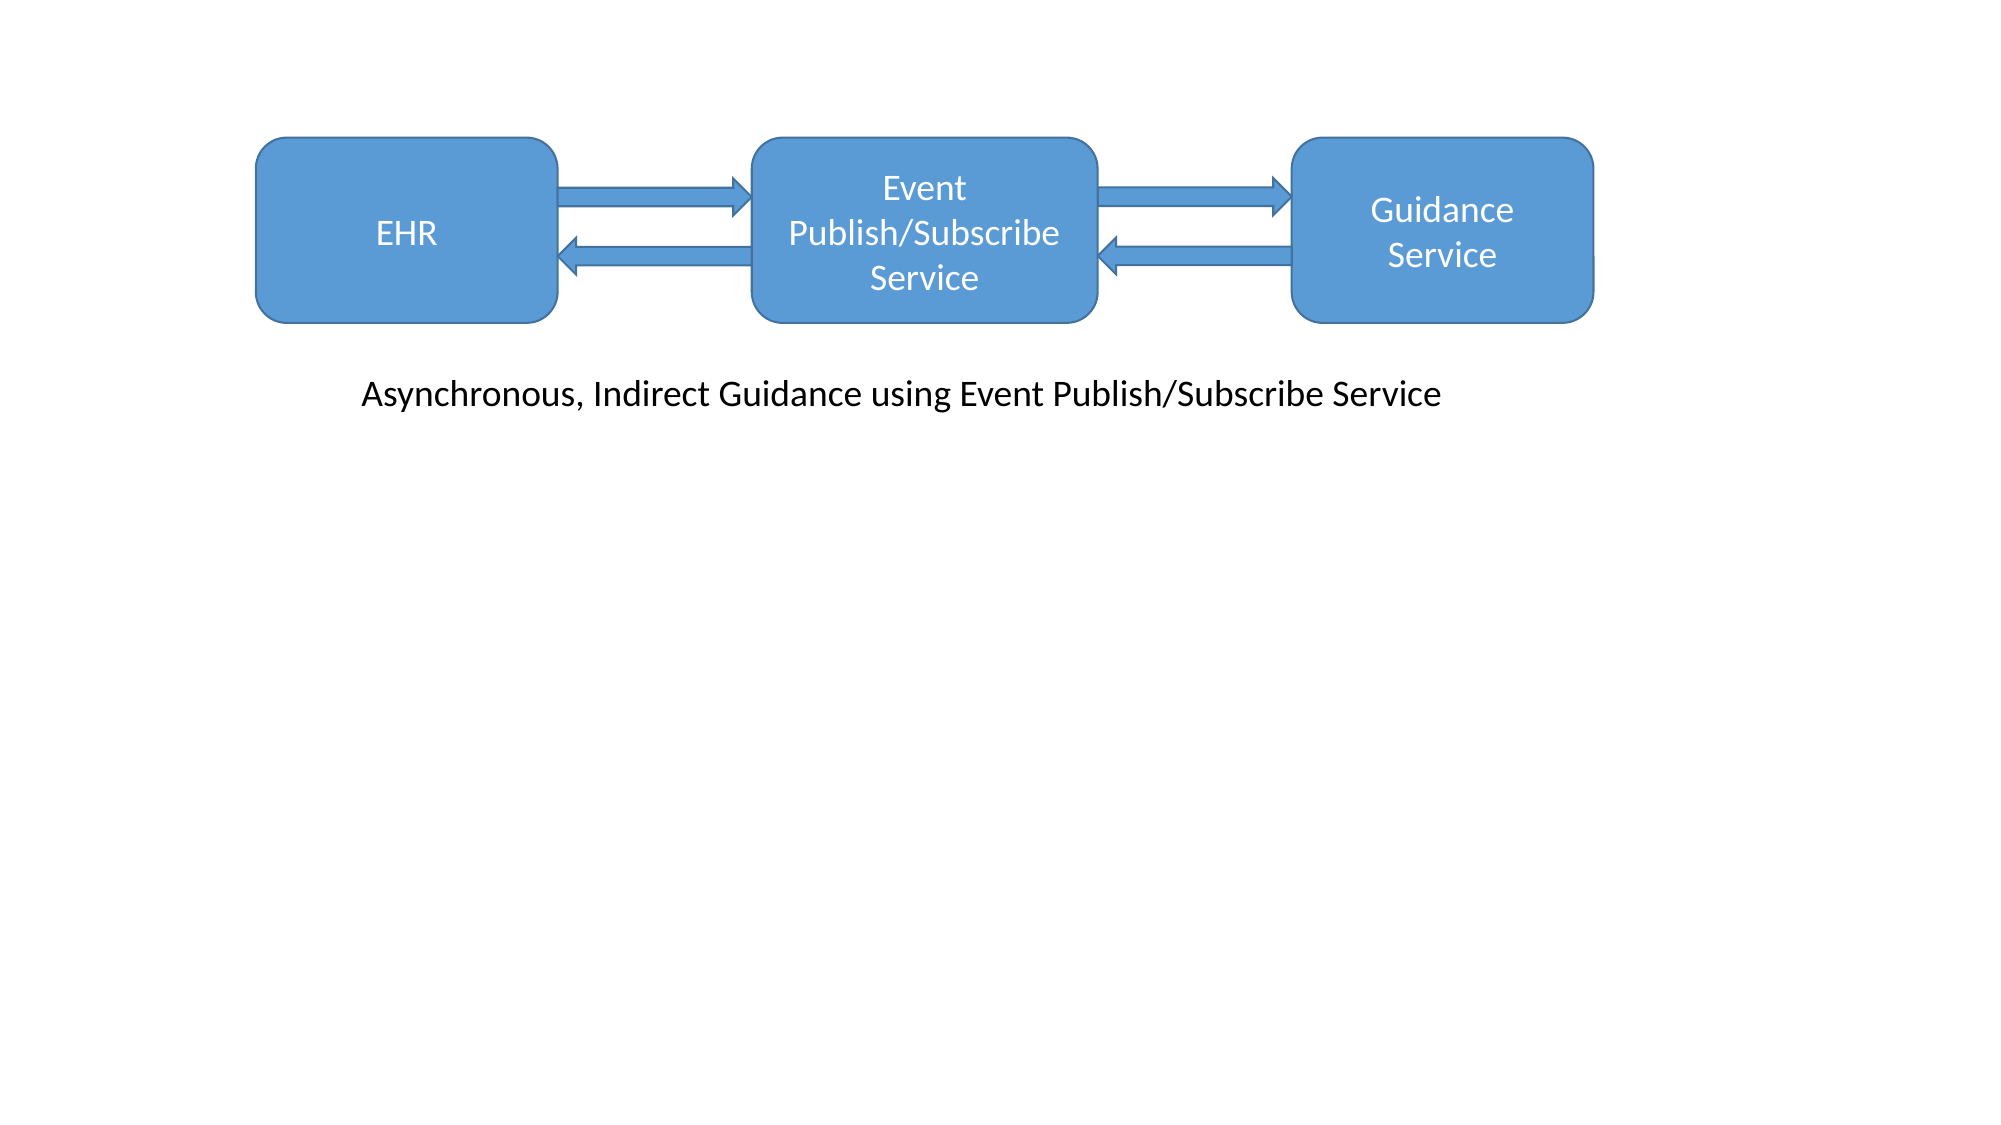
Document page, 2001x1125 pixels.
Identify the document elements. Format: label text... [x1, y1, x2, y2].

text_box [1099, 175, 1294, 218]
text_box EHR [254, 136, 559, 324]
text_box Guidance Service [1290, 136, 1595, 324]
text_box Asynchronous, Indirect Guidance using Event Publish/Subscribe Service [346, 362, 1503, 422]
text_box [556, 175, 754, 219]
text_box [1099, 234, 1293, 277]
text_box [556, 235, 753, 278]
text_box Event Publish/Subscribe Service [750, 136, 1099, 324]
